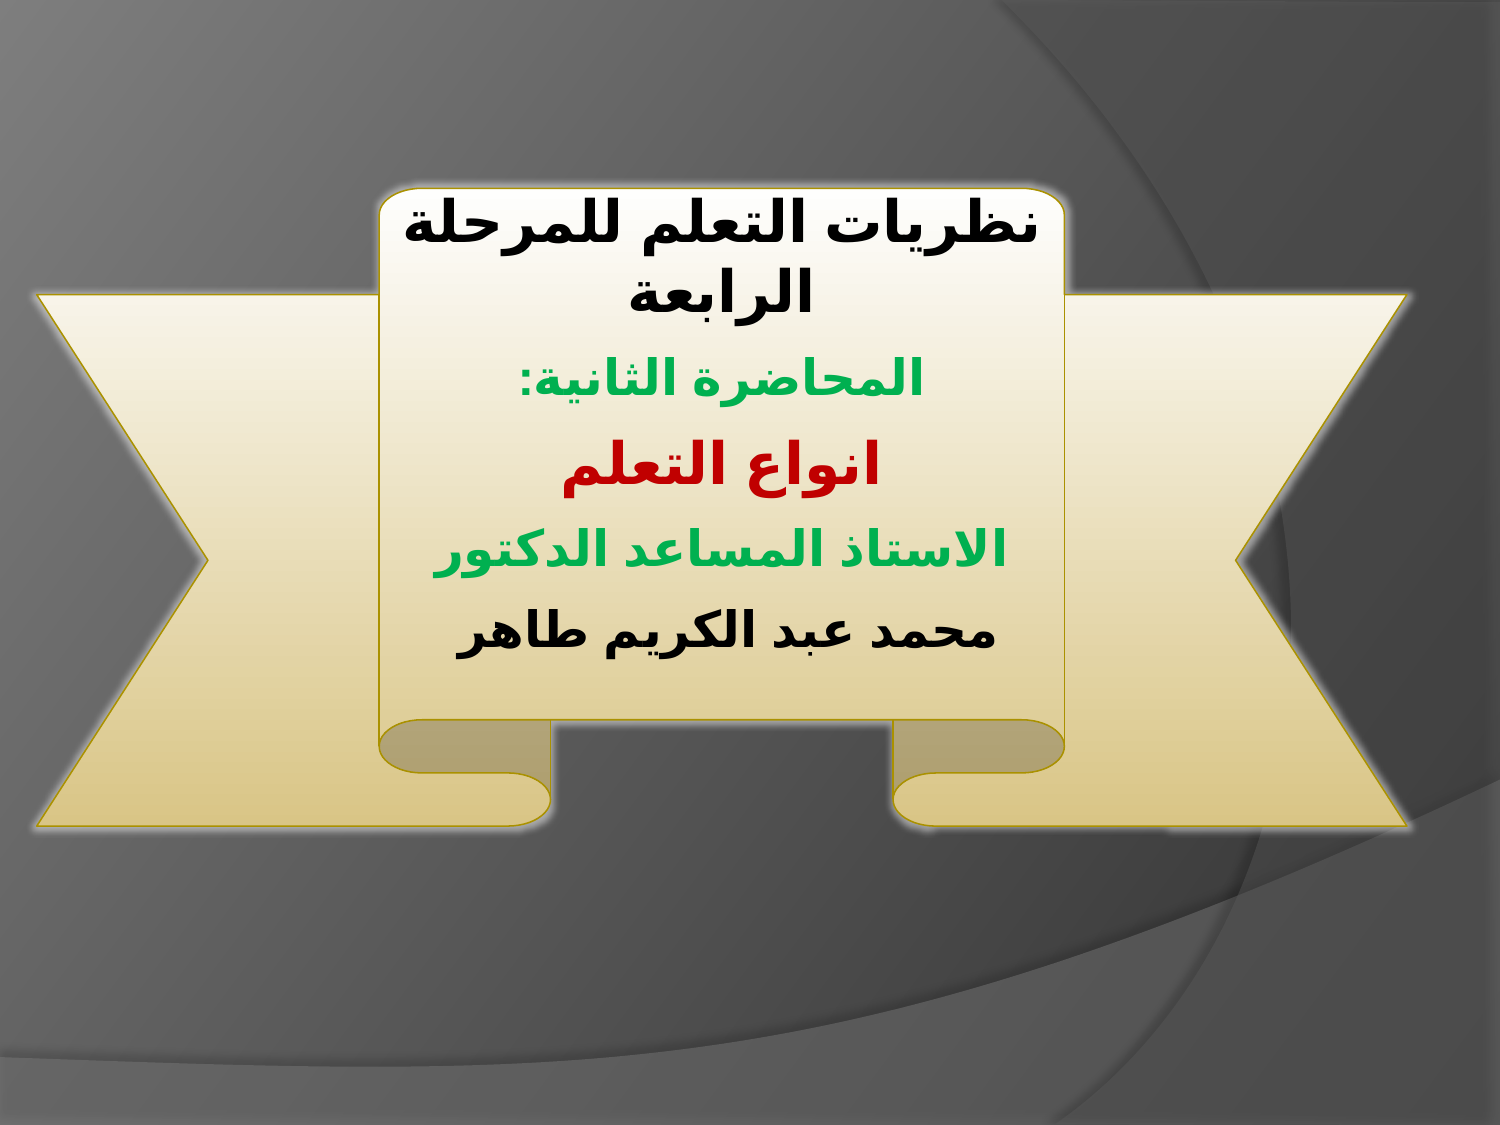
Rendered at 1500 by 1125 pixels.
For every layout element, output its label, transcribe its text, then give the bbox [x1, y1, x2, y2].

text_box نظريات التعلم للمرحلة الرابعة المحاضرة الثانية: انواع التعلم الاستاذ المساعد الدكتور محمد عبد الكريم طاهر [35, 187, 1408, 827]
